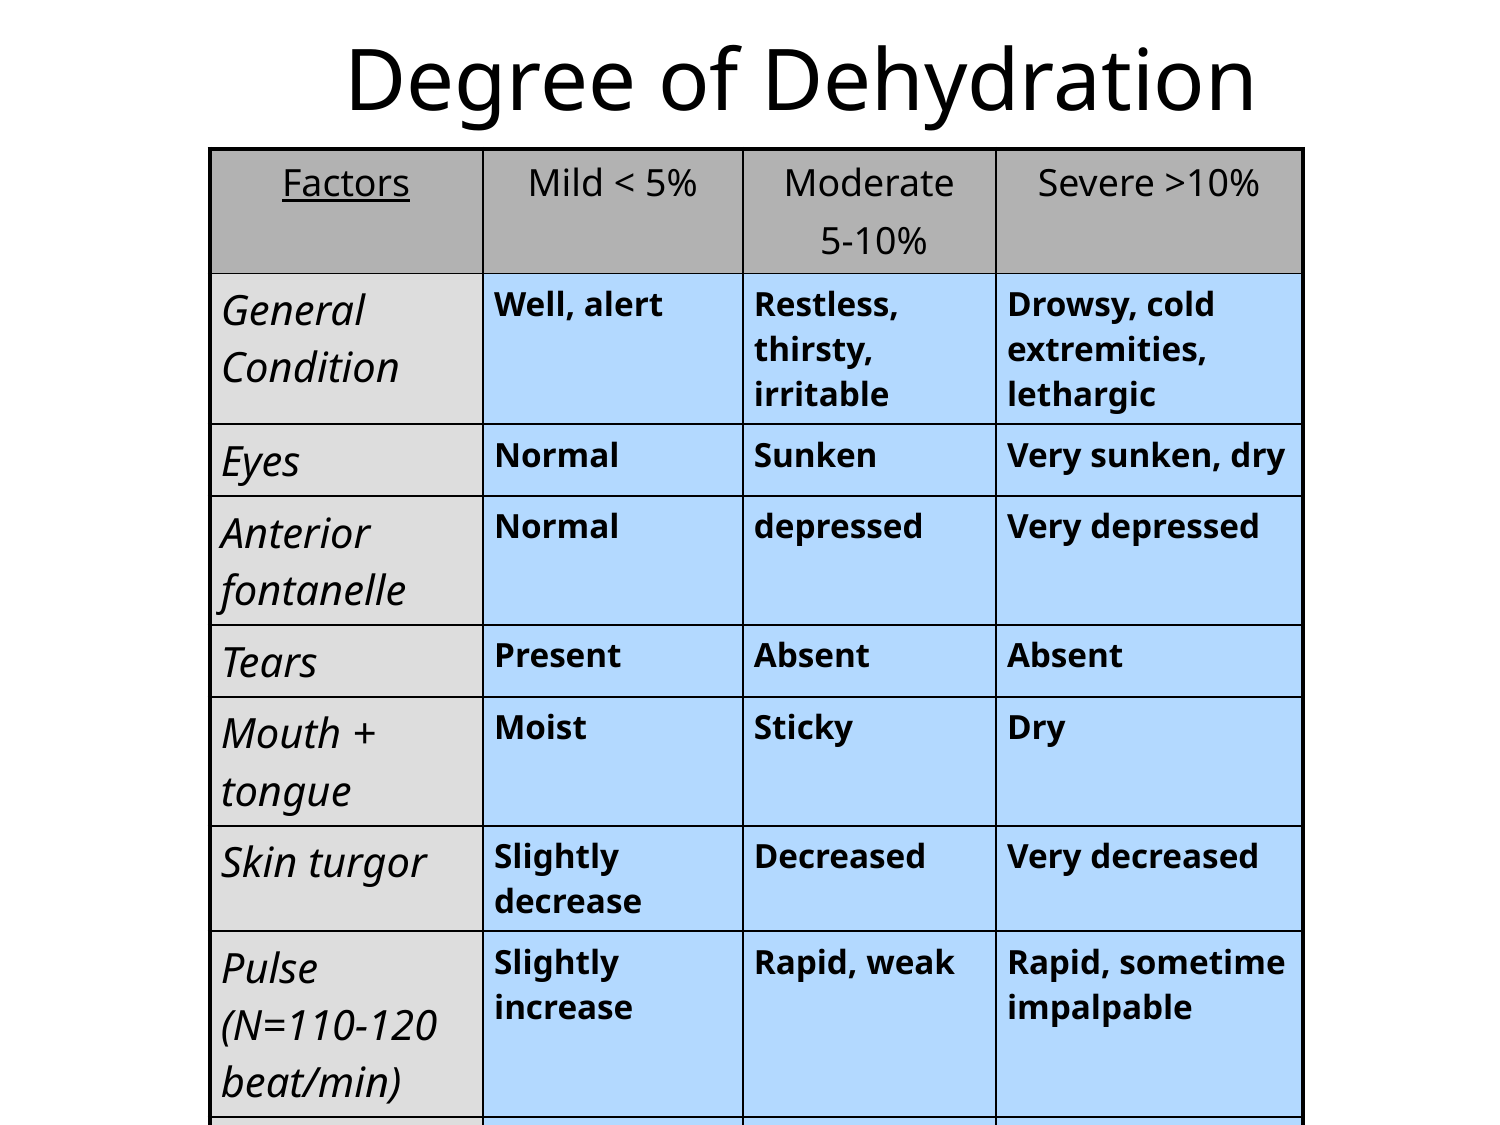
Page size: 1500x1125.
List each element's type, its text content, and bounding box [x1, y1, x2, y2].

table_cell Drowsy, cold extremities, lethargic [997, 274, 1301, 423]
table_cell Deceased, may be unrecordable [997, 1118, 1301, 1125]
table_cell Eyes [212, 425, 482, 495]
table_cell Skin turgor [212, 827, 482, 930]
table_cell Normal [484, 425, 742, 495]
table_cell Very sunken, dry [997, 425, 1301, 495]
table_cell Restless, thirsty, irritable [744, 274, 995, 423]
table_cell Well, alert [484, 274, 742, 423]
table_cell depressed [744, 497, 995, 624]
table_cell Moist [484, 698, 742, 825]
table_cell Normal [484, 1118, 742, 1125]
table_cell Rapid, weak [744, 932, 995, 1116]
table_cell Absent [744, 626, 995, 696]
table_cell Slightly increase [484, 932, 742, 1116]
table_header Moderate 5-10% [744, 151, 995, 273]
table_cell Anterior fontanelle [212, 497, 482, 624]
title Degree of Dehydration [329, 24, 1288, 141]
table_cell General Condition [212, 274, 482, 423]
table_cell Sunken [744, 425, 995, 495]
table_cell Absent [997, 626, 1301, 696]
table_cell Very decreased [997, 827, 1301, 930]
table_cell Present [484, 626, 742, 696]
table_cell Pulse (N=110-120 beat/min) [212, 932, 482, 1116]
table_header Severe >10% [997, 151, 1301, 273]
table_header Factors [212, 151, 482, 273]
table_cell Mouth + tongue [212, 698, 482, 825]
table_cell Rapid, sometime impalpable [997, 932, 1301, 1116]
table_cell BP (N=90/60 mm Hg) [212, 1118, 482, 1125]
table_cell Tears [212, 626, 482, 696]
table_cell Normal [484, 497, 742, 624]
table_cell Decreased [744, 827, 995, 930]
table_cell Sticky [744, 698, 995, 825]
table_cell Very depressed [997, 497, 1301, 624]
table_cell Slightly decrease [484, 827, 742, 930]
table_cell Dry [997, 698, 1301, 825]
table_header Mild < 5% [484, 151, 742, 273]
table_cell Deceased [744, 1118, 995, 1125]
